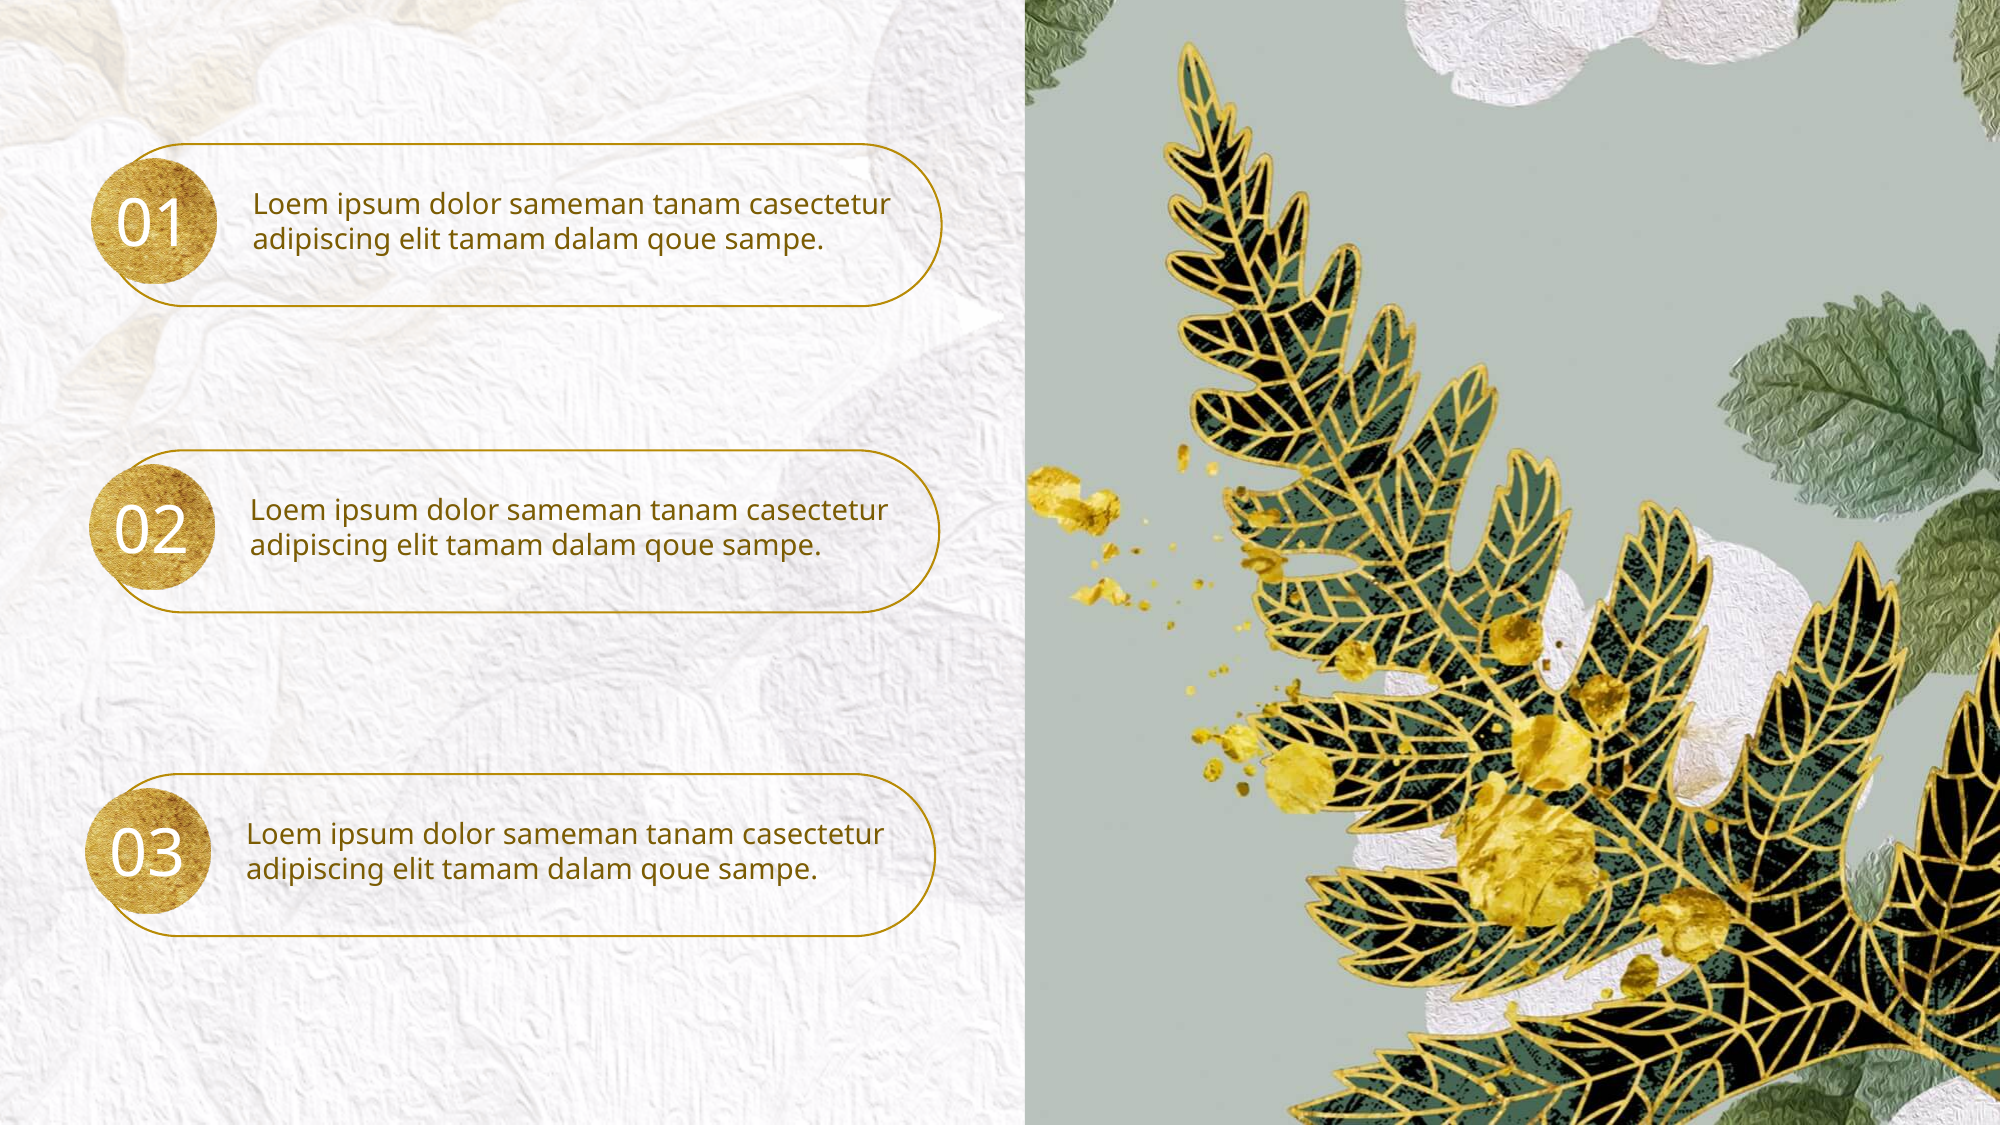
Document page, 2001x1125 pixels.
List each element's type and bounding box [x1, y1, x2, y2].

text_box [89, 450, 973, 613]
picture [0, 0, 1024, 1125]
text_box [1024, 0, 2000, 1125]
text_box [91, 144, 975, 307]
text_box [85, 774, 969, 937]
